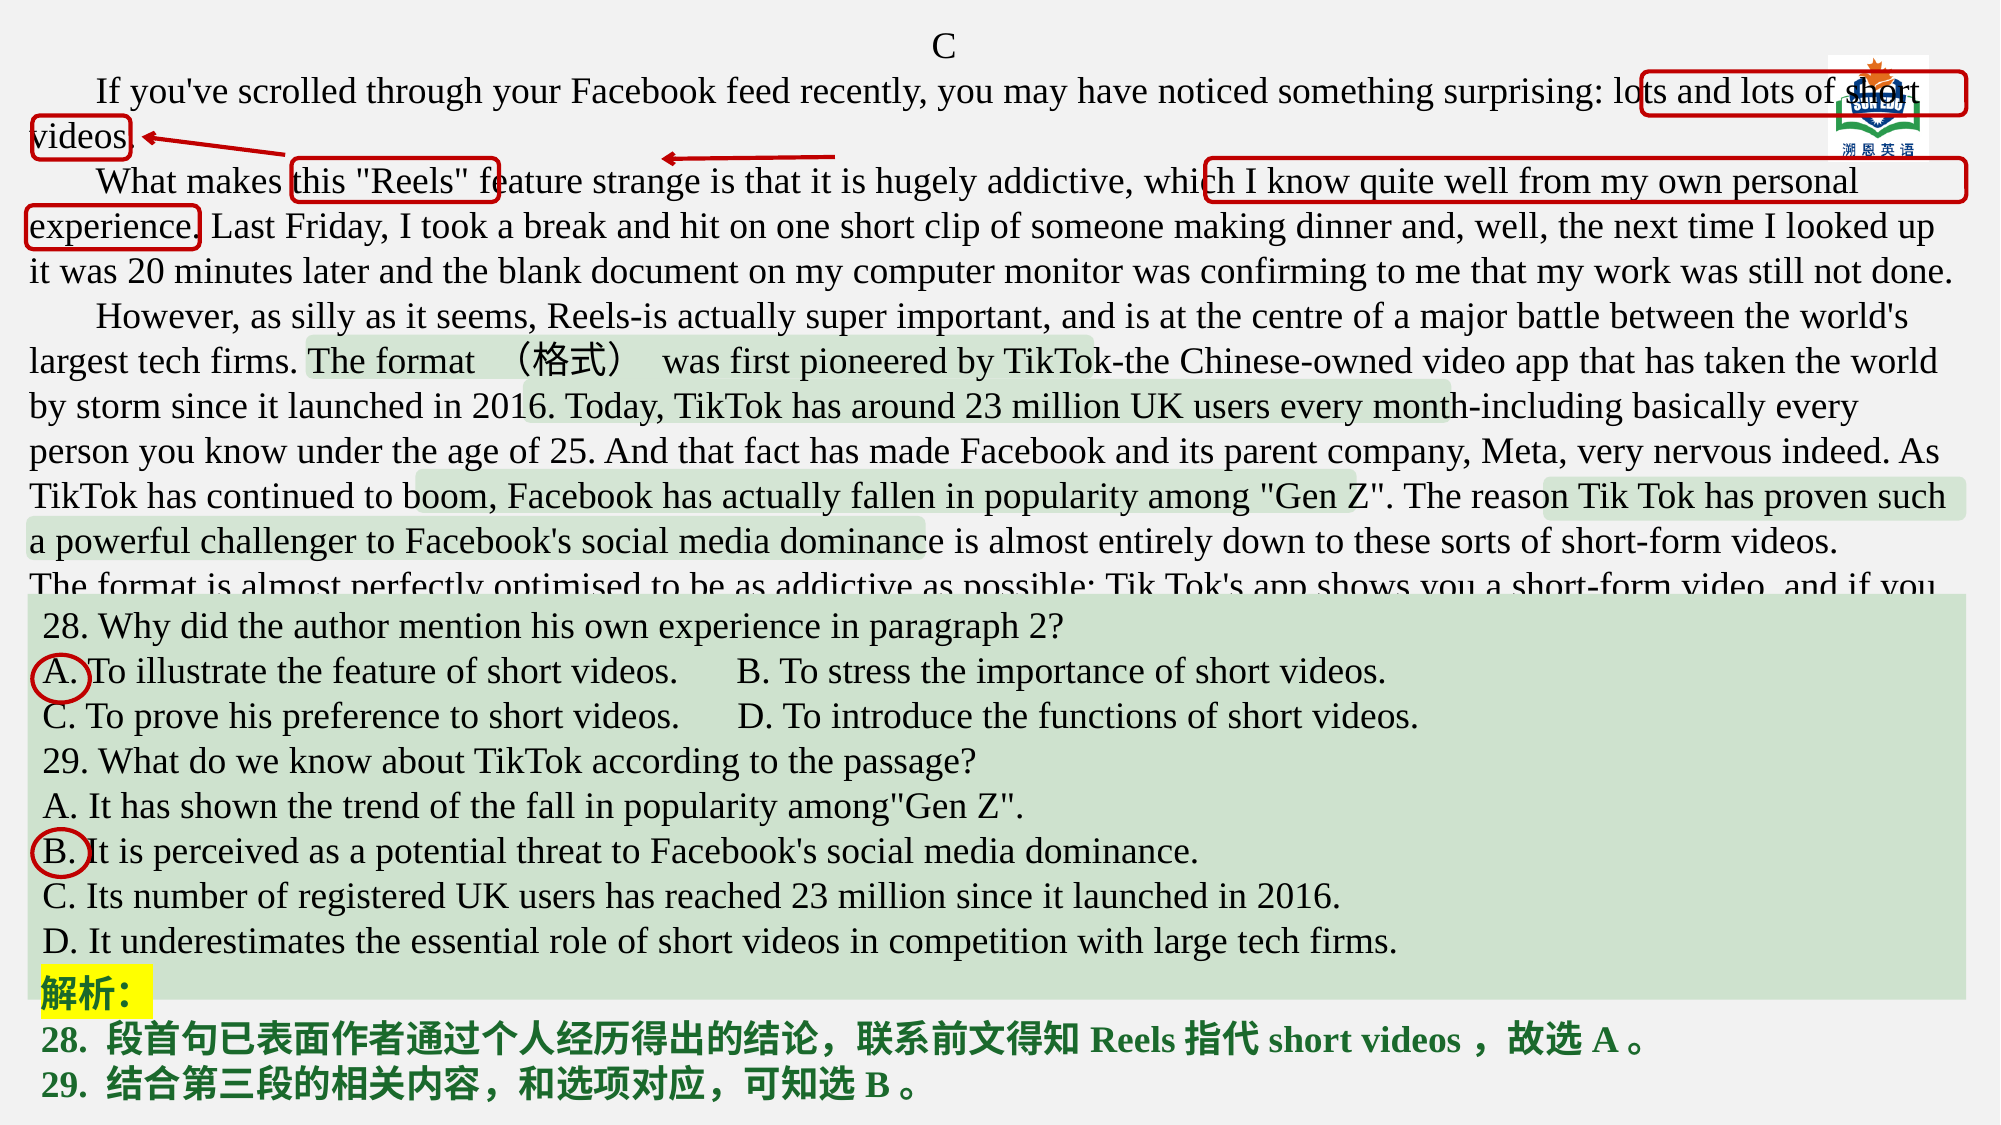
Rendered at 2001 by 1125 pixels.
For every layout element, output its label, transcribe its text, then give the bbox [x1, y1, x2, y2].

text_box [1640, 70, 1968, 117]
text_box C If you've scrolled through your Facebook feed recently, you may have noticed something surprising: lots and lots of short videos. What makes this "Reels" feature strange is that it is hugely addictive, which I know quite well from my own personal experience. Last Friday, I took a break and hit on one short clip of someone making dinner and, well, the next time I looked up it was 20 minutes later and the blank document on my computer monitor was confirming to me that my work was still not done. However, as silly as it seems, Reels-is actually super important, and is at the centre of a major battle between the world's largest tech firms. The format （格式） was first pioneered by TikTok-the Chinese-owned video app that has taken the world by storm since it launched in 2016. Today, TikTok has around 23 million UK users every month-including basically every person you know under the age of 25. And that fact has made Facebook and its parent company, Meta, very nervous indeed. As TikTok has continued to boom, Facebook has actually fallen in popularity among "Gen Z". The reason Tik Tok has proven such a powerful challenger to Facebook's social media dominance is almost entirely down to these sorts of short-form videos. The format is almost perfectly optimised to be as addictive as possible: Tik Tok's app shows you a short-form video, and if you don't like it, you can simply swipe it away and another one will start playing instantly. And because it is portrait, not landscape, videos look "right" when viewed on your phone. What's also smart is that TikTok's algorithm （算法） picks videos for you based on what you actually watch, and not what you say you want. Facebook isn't the only app trying to do what TikTok does so well. Instagram, which is owned by Facebook's parent company Meta, has integrated Reels even more aggressively into its app. And even Google is nervous, launching its own Tik Tok-style video section of YouTube （which it owns）a couple of years ago. As things stand, though TikTok currently maintains a healthy lead in the category, both YouTube and Facebook have deep pockets-so expect to see even more Reels and Shorts popping up in your feed as this intense battle continues to rage. You won't be able to take your eyes off them. [14, 13, 1980, 974]
text_box [24, 204, 201, 251]
text_box [290, 156, 501, 204]
text_box [31, 653, 91, 704]
text_box [1204, 156, 1968, 204]
text_box [31, 114, 132, 161]
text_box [141, 136, 286, 155]
text_box [31, 828, 91, 879]
text_box 解析： 28. 段首句已表面作者通过个人经历得出的结论，联系前文得知Reels指代short videos，故选A。 29. 结合第三段的相关内容，和选项对应，可知选B。 [25, 962, 1967, 1113]
text_box 28. Why did the author mention his own experience in paragraph 2? A. To illustrate the feature of short videos. B. To stress the importance of short videos. C. To prove his preference to short videos. D. To introduce the functions of short videos. 29. What do we know about TikTok according to the passage? A. It has shown the trend of the fall in popularity among"Gen Z". B. It is perceived as a potential threat to Facebook's social media dominance. C. Its number of registered UK users has reached 23 million since it launched in 2016. D. It underestimates the essential role of short videos in competition with large tech firms. [27, 593, 1967, 962]
